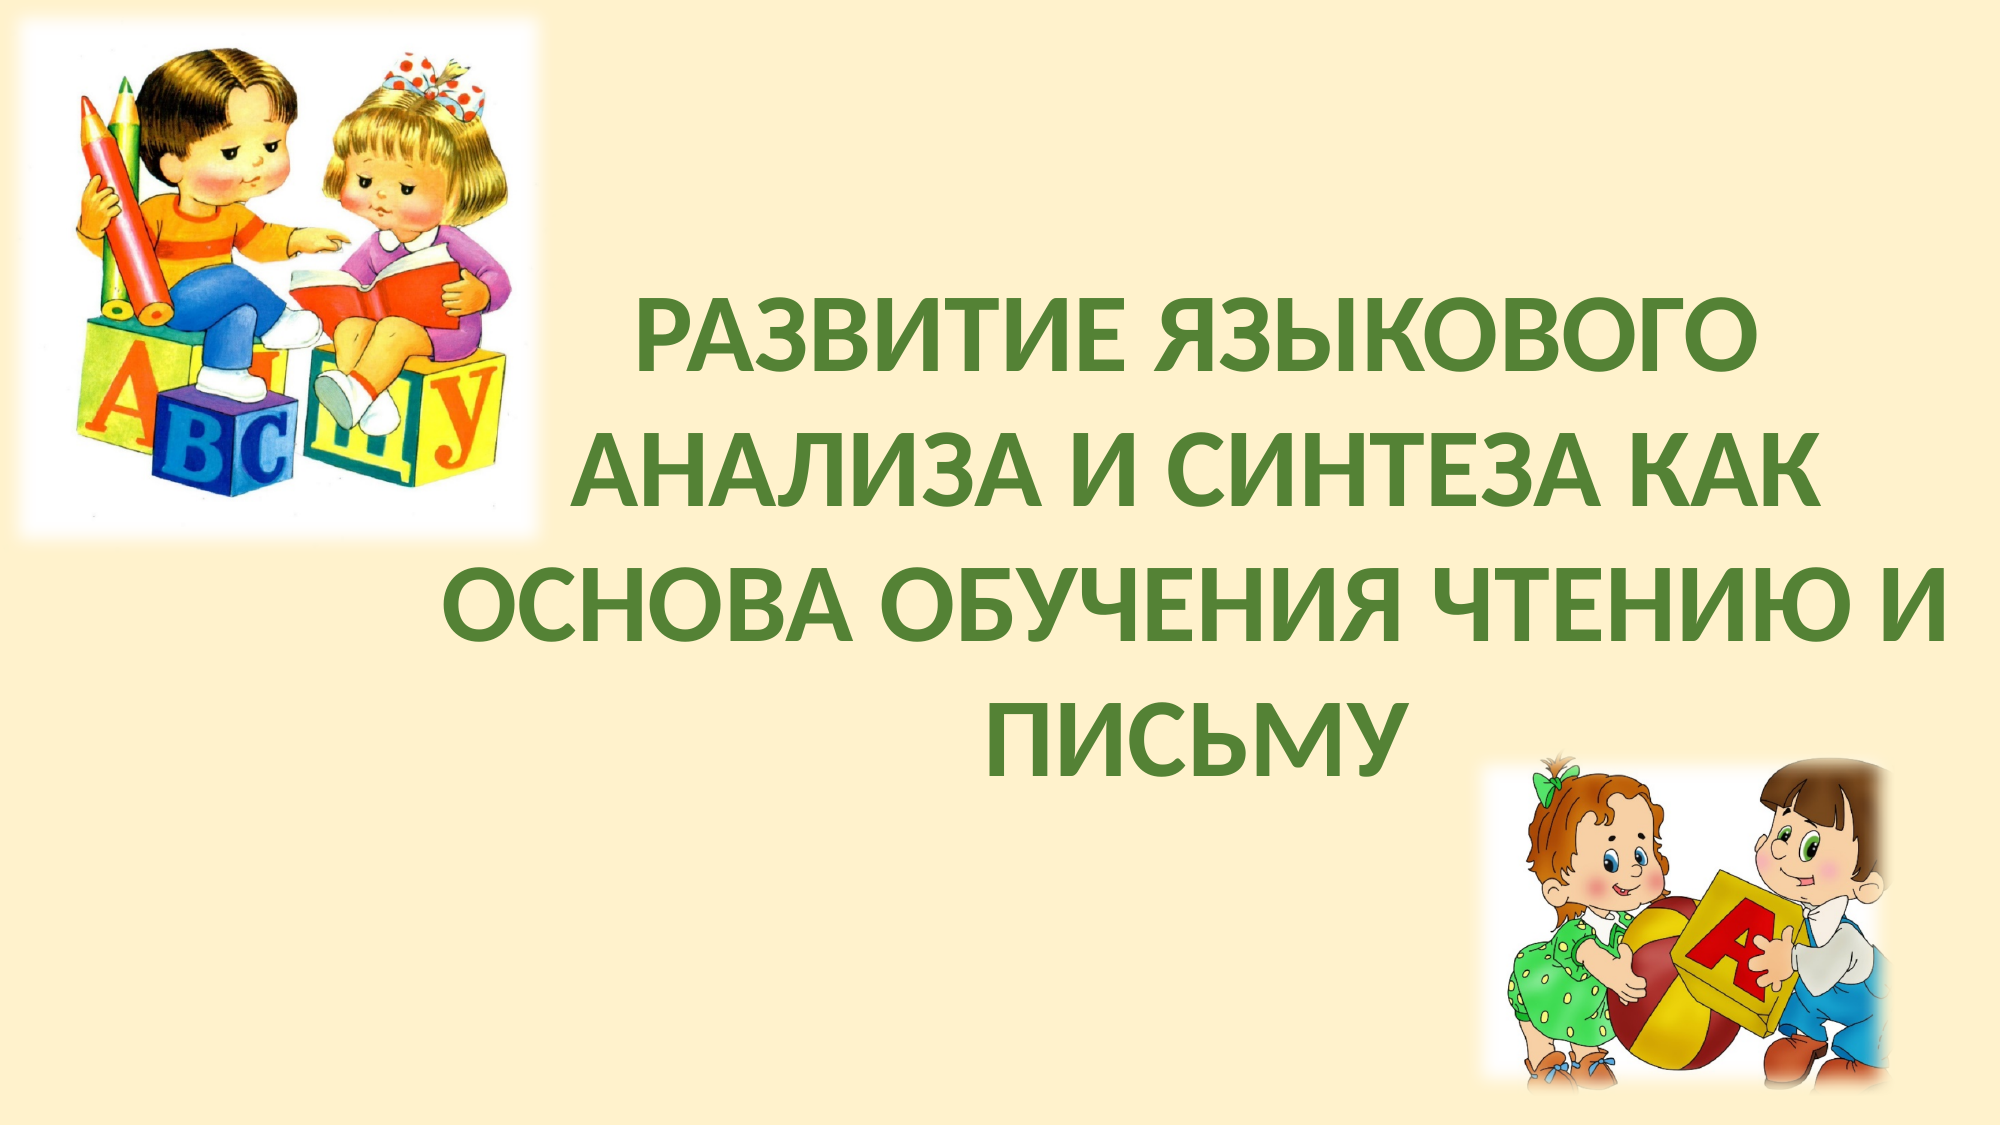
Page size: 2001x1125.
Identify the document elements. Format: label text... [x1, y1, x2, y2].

picture [0, 0, 557, 558]
picture [1463, 737, 1895, 1097]
text_box РАЗВИТИЕ ЯЗЫКОВОГО АНАЛИЗА И СИНТЕЗА КАК ОСНОВА ОБУЧЕНИЯ ЧТЕНИЮ И ПИСЬМУ [393, 251, 2000, 807]
